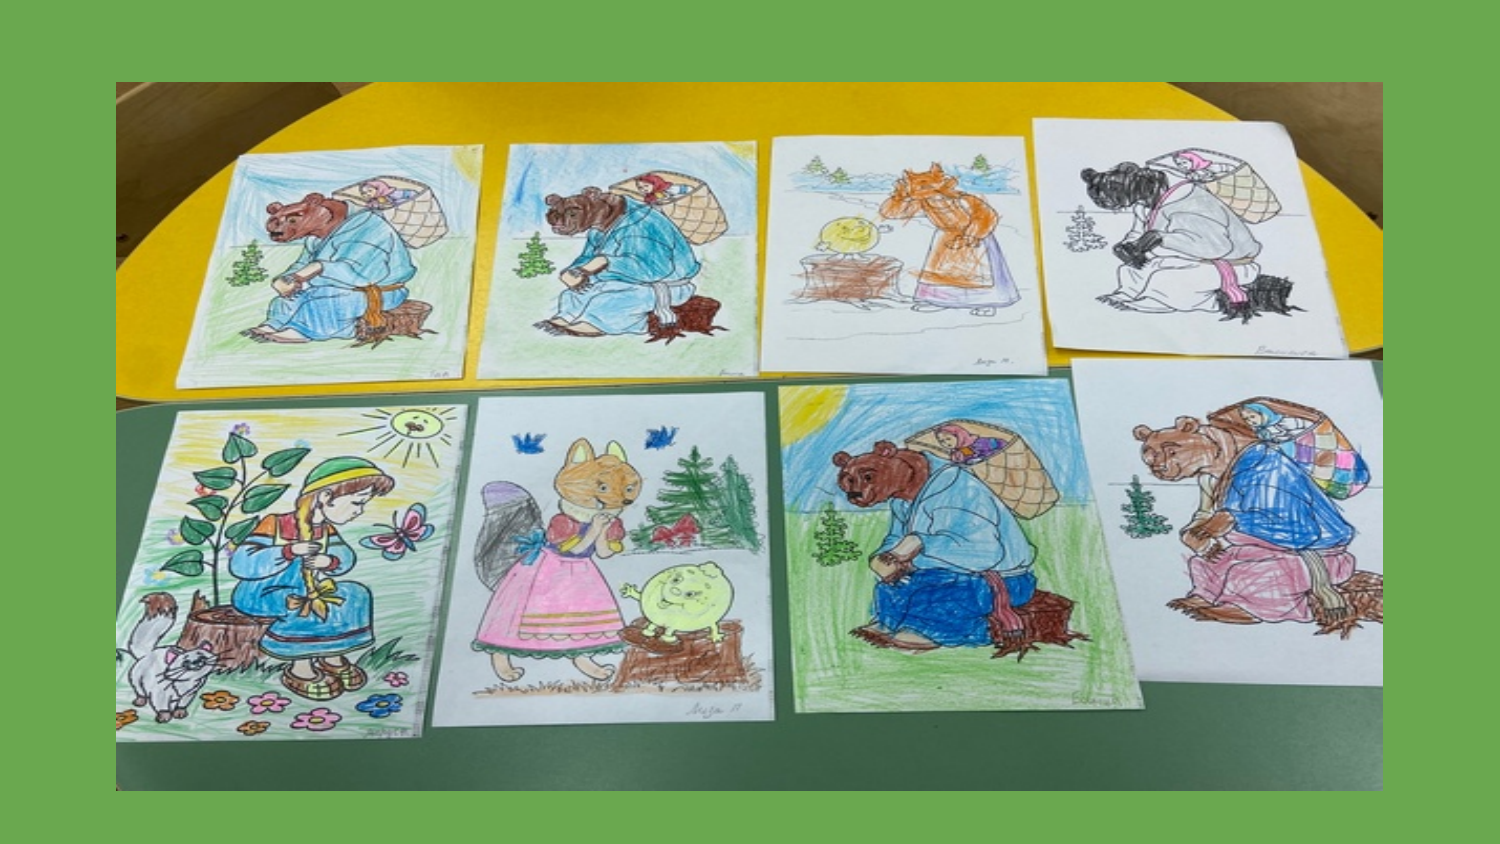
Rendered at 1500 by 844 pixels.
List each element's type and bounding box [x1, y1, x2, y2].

picture [116, 81, 1383, 791]
